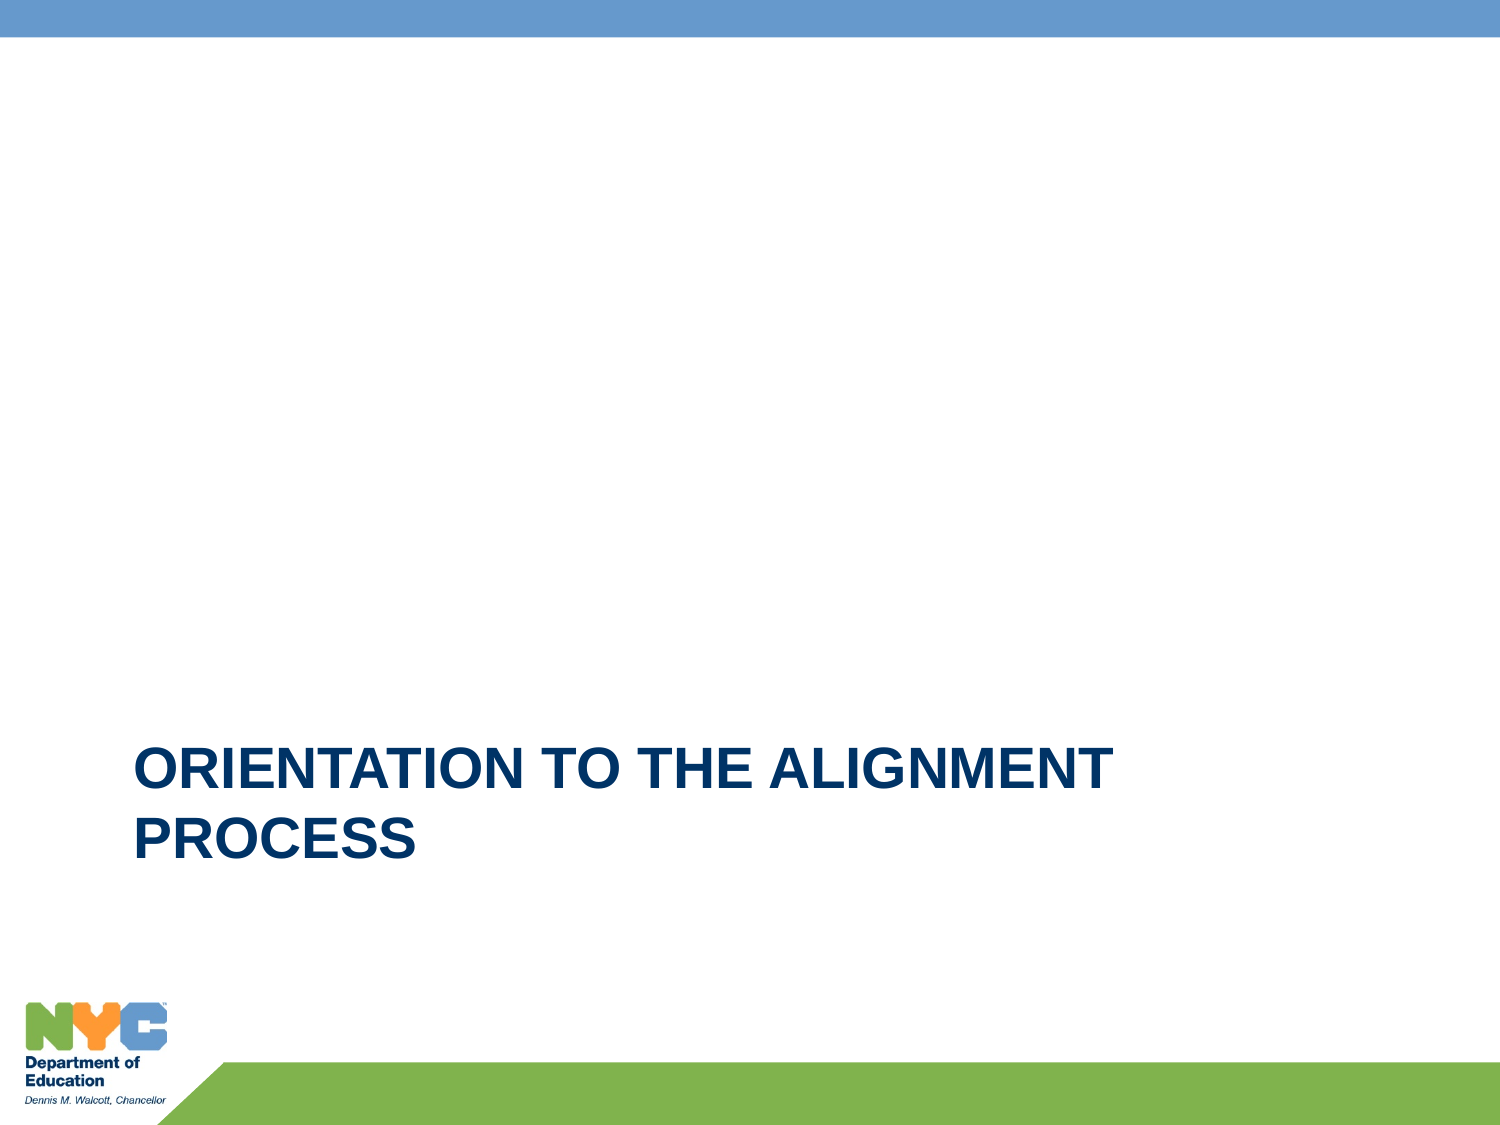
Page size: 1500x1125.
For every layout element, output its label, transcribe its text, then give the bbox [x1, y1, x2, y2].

picture [24, 1002, 167, 1105]
title Orientation to the Alignment Process [118, 722, 1394, 947]
